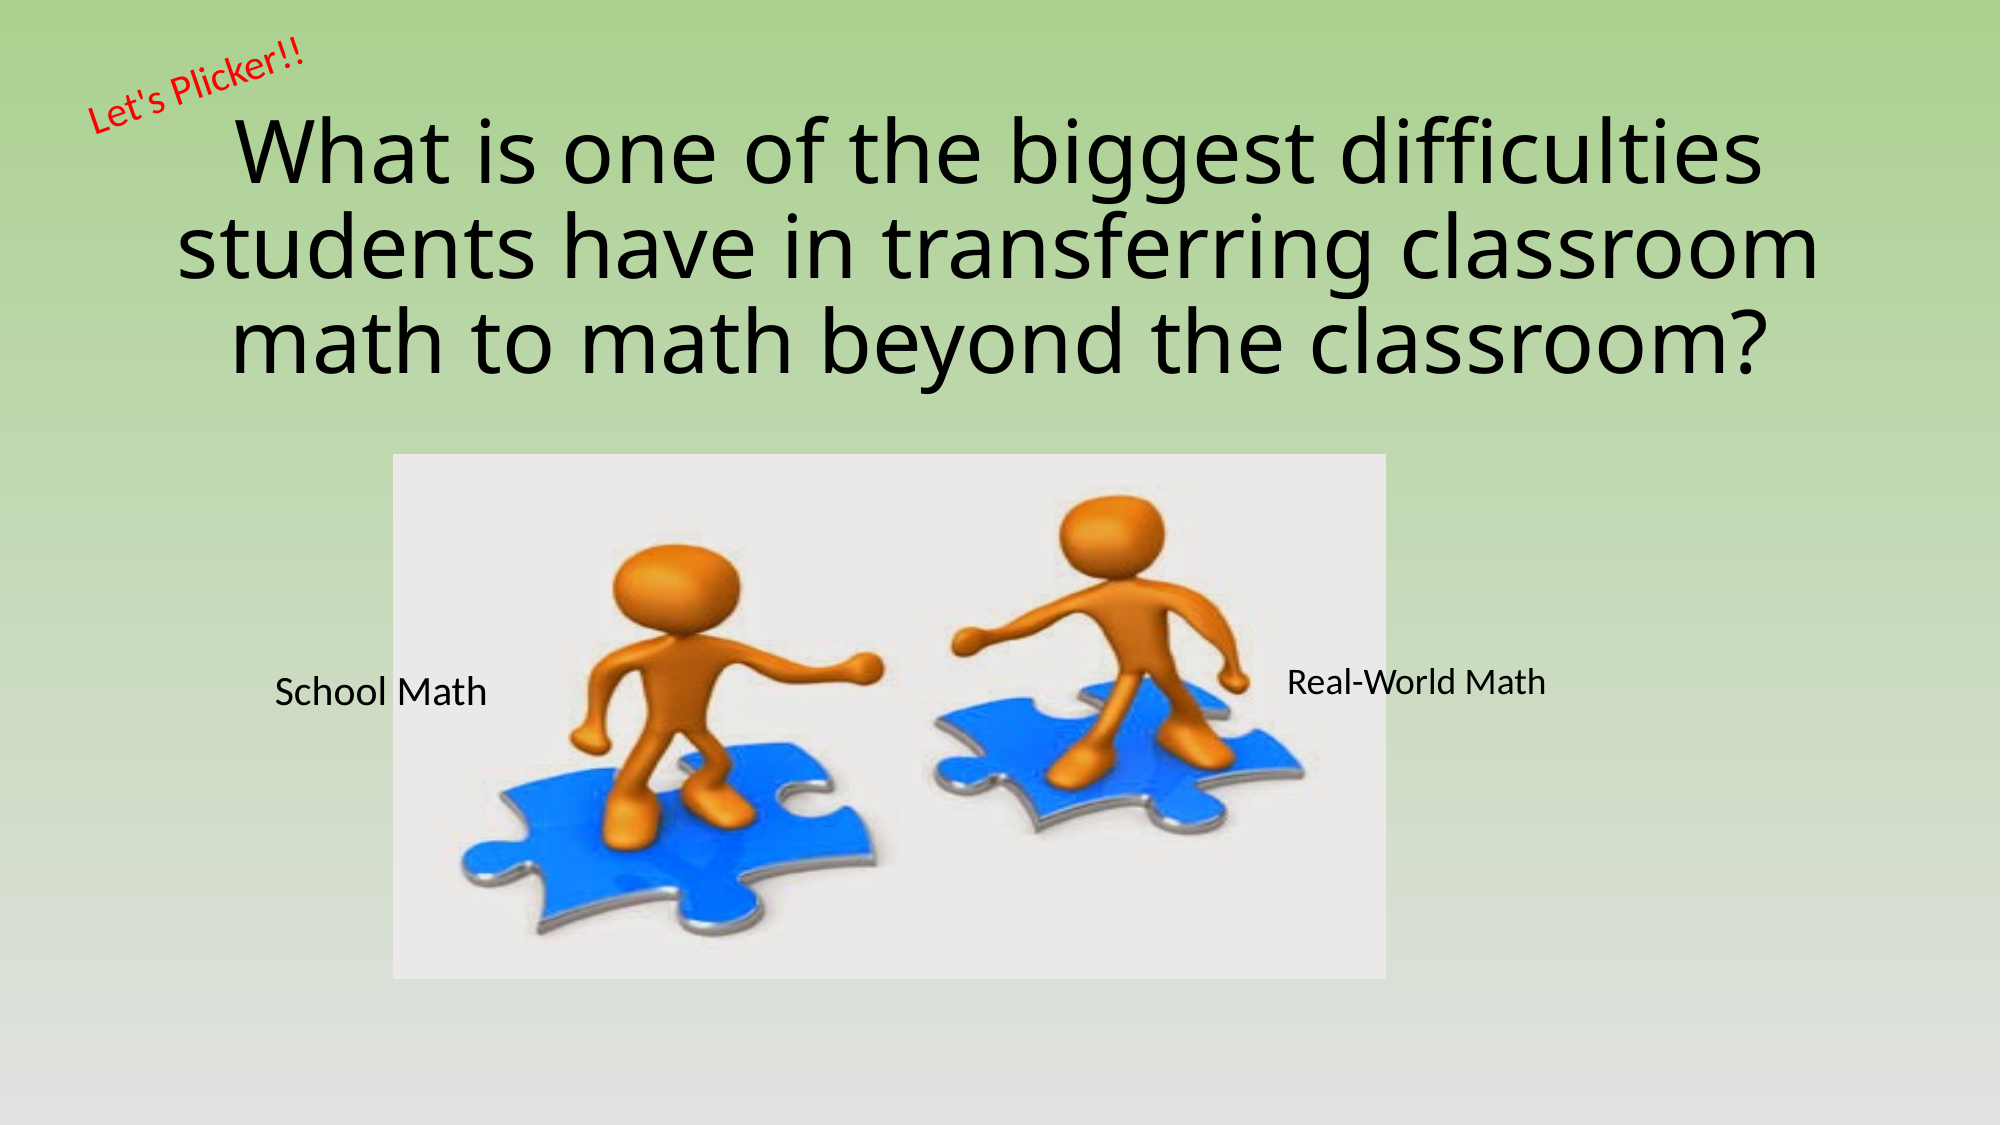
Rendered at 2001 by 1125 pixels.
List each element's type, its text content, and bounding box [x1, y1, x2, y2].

text_box School Math [156, 655, 393, 721]
text_box Let's Plicker!! [0, 0, 535, 185]
title What is one of the biggest difficulties students have in transferring classroom math to math beyond the classroom? [137, 59, 1863, 441]
text_box Real-World Math [1386, 649, 1642, 710]
picture [393, 454, 1386, 979]
